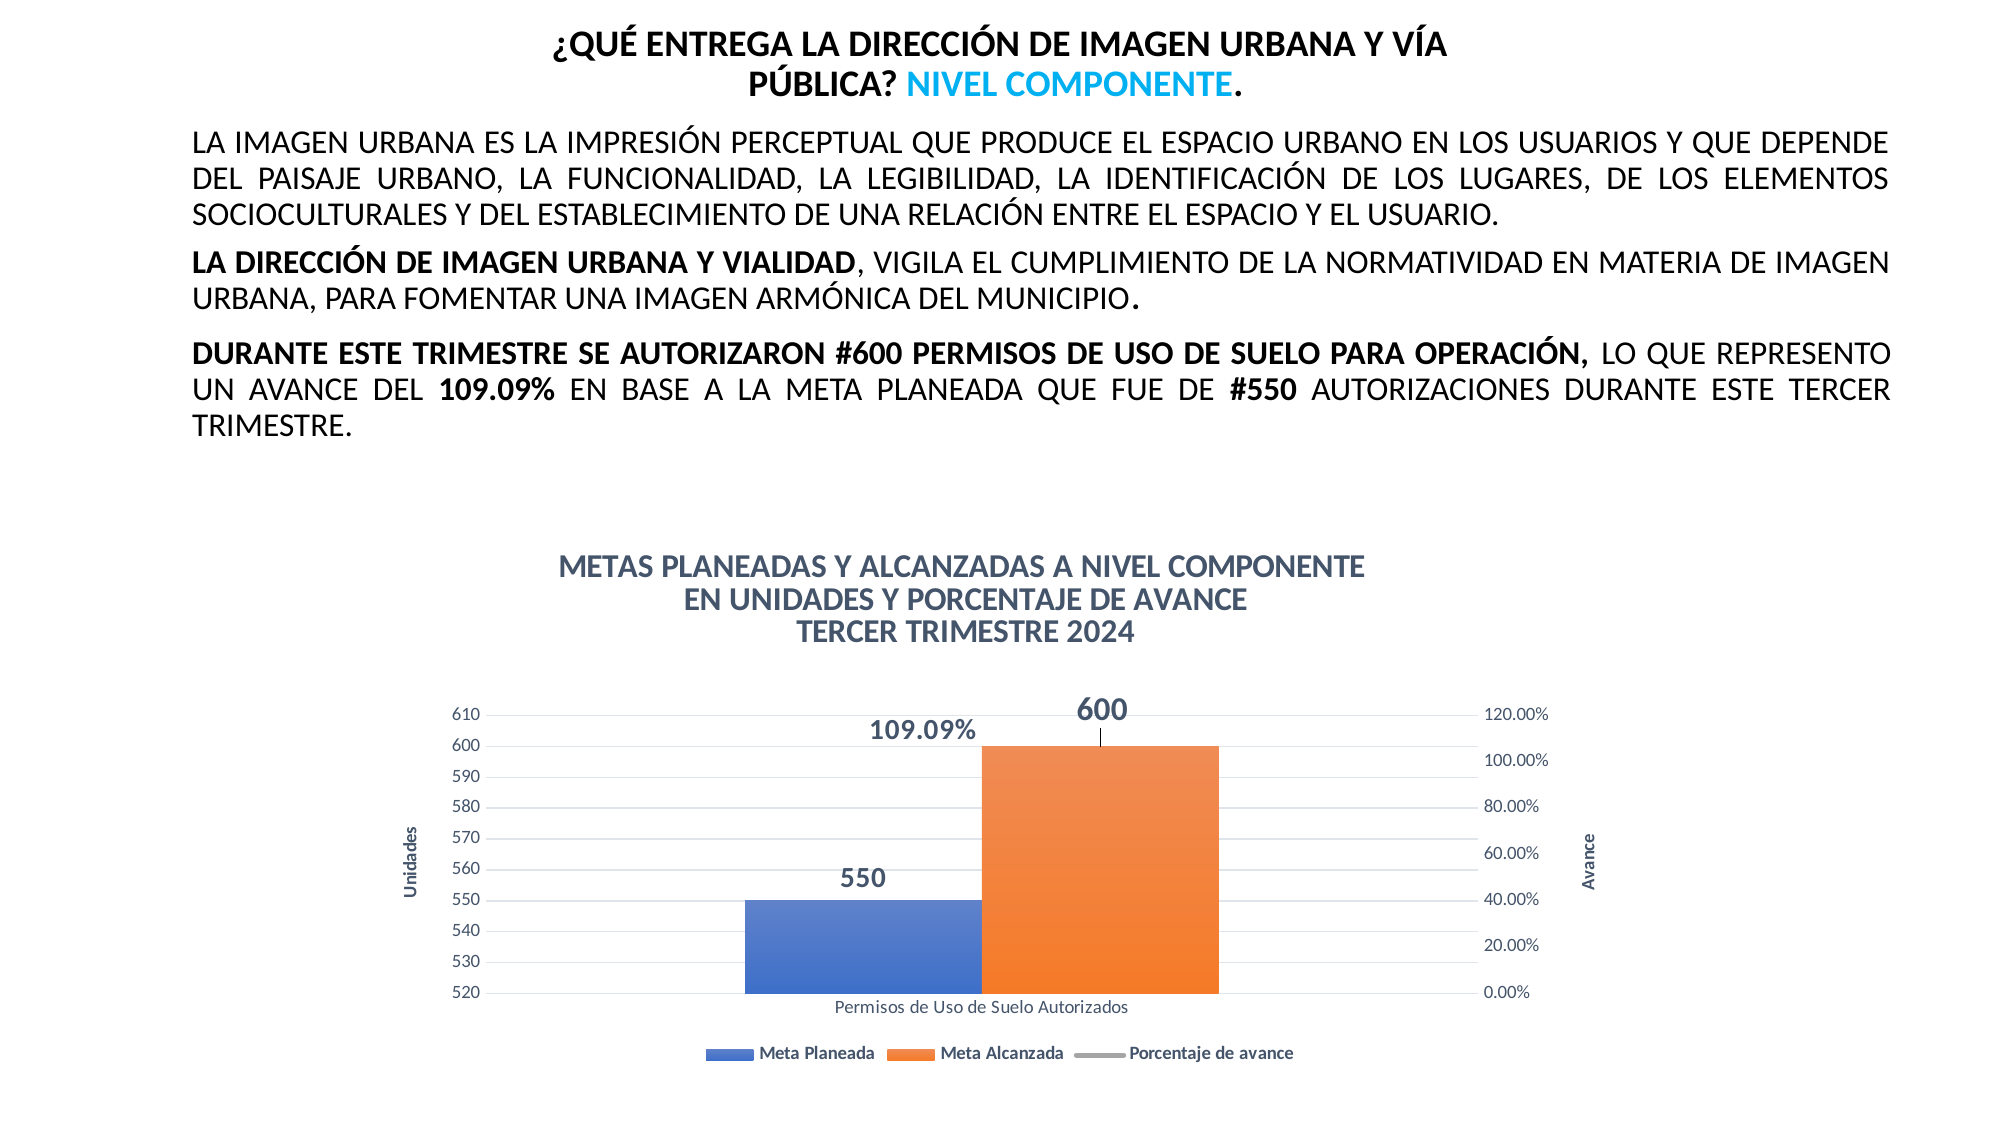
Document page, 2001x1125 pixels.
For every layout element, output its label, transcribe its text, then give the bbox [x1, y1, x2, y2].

text_box ¿QUÉ ENTREGA LA DIRECCIÓN DE IMAGEN URBANA Y VÍA PÚBLICA? NIVEL COMPONENTE. [500, 16, 1500, 112]
text_box DURANTE ESTE TRIMESTRE SE AUTORIZARON #600 PERMISOS DE USO DE SUELO PARA OPERACIÓN, LO QUE REPRESENTO UN AVANCE DEL 109.09% EN BASE A LA META PLANEADA QUE FUE DE #550 AUTORIZACIONES DURANTE ESTE TERCER TRIMESTRE. [177, 328, 1907, 451]
text_box LA IMAGEN URBANA ES LA IMPRESIÓN PERCEPTUAL QUE PRODUCE EL ESPACIO URBANO EN LOS USUARIOS Y QUE DEPENDE DEL PAISAJE URBANO, LA FUNCIONALIDAD, LA LEGIBILIDAD, LA IDENTIFICACIÓN DE LOS LUGARES, DE LOS ELEMENTOS SOCIOCULTURALES Y DEL ESTABLECIMIENTO DE UNA RELACIÓN ENTRE EL ESPACIO Y EL USUARIO. LA DIRECCIÓN DE IMAGEN URBANA Y VIALIDAD, VIGILA EL CUMPLIMIENTO DE LA NORMATIVIDAD EN MATERIA DE IMAGEN URBANA, PARA FOMENTAR UNA IMAGEN ARMÓNICA DEL MUNICIPIO. [177, 117, 1907, 328]
chart [370, 525, 1630, 1071]
